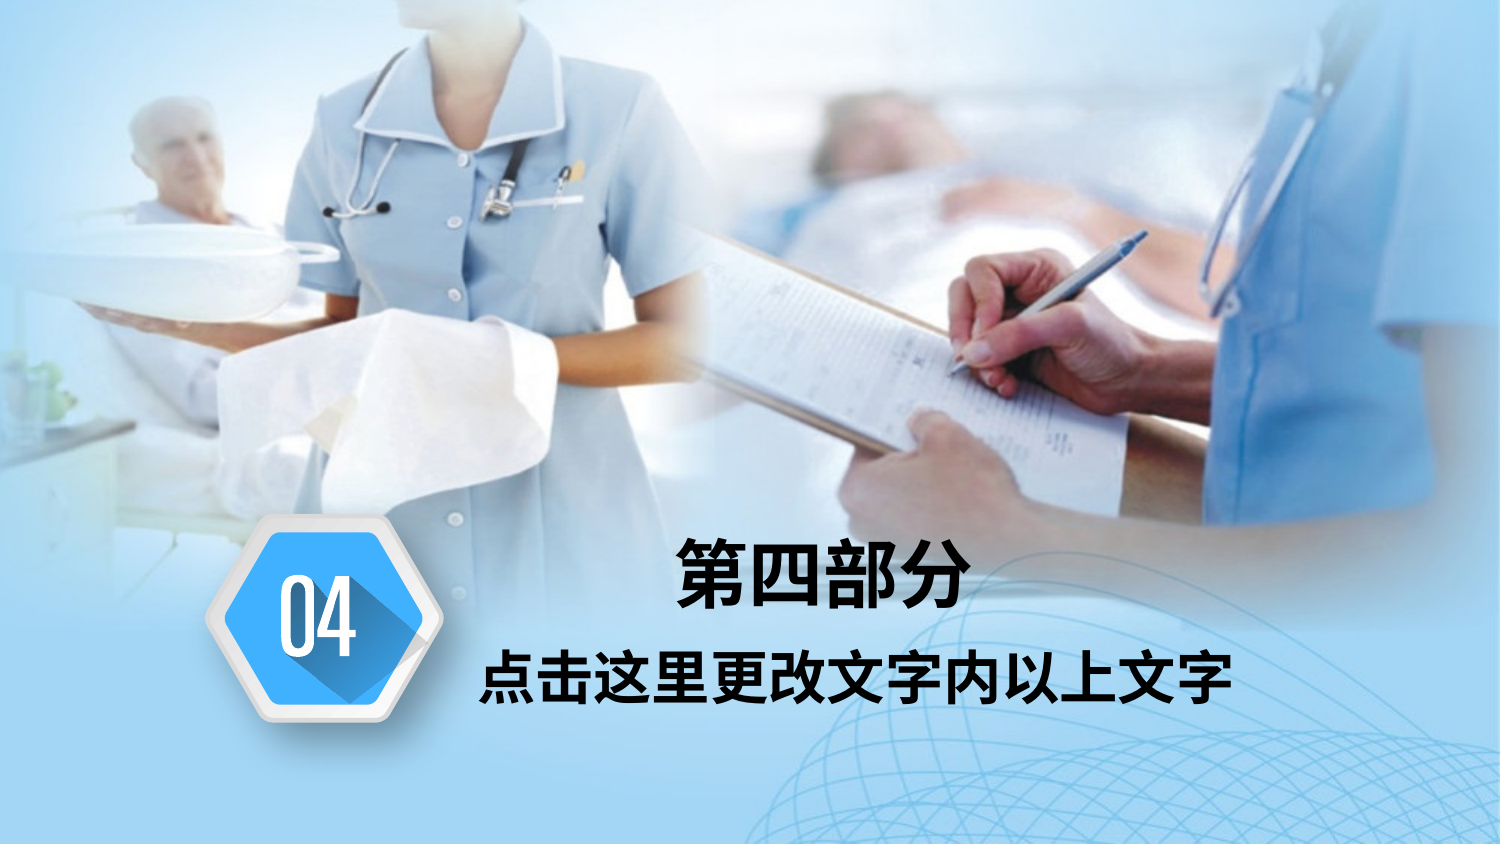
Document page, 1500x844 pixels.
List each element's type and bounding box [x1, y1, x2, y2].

picture [0, 0, 1500, 844]
text_box [206, 516, 442, 721]
